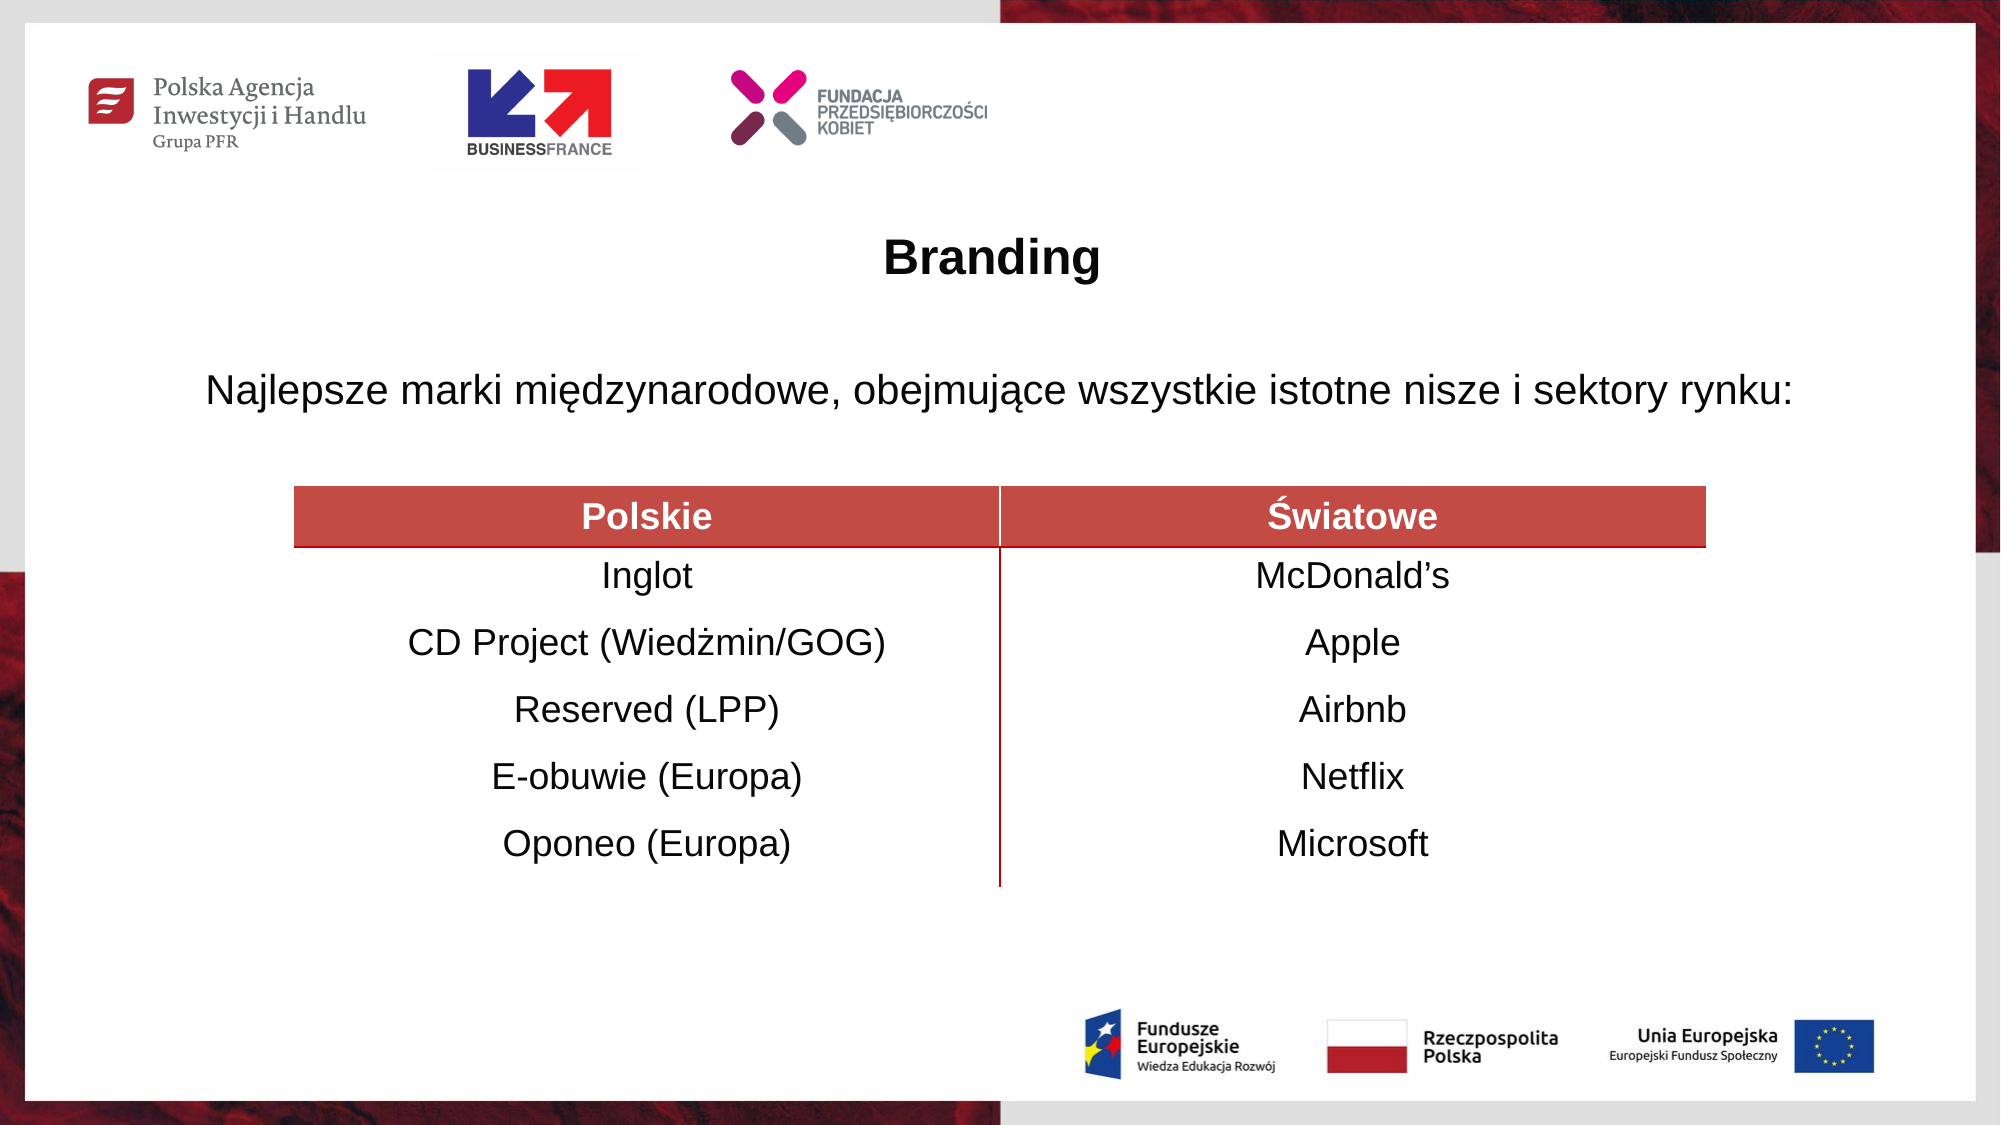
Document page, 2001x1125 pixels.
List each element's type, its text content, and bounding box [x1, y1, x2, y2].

picture [0, 0, 2001, 1125]
table_header Polskie [294, 486, 999, 546]
text_box Najlepsze marki międzynarodowe, obejmujące wszystkie istotne nisze i sektory rynku: [179, 358, 1821, 418]
table_cell Inglot CD Project (Wiedżmin/GOG) Reserved (LPP) E-obuwie (Europa) Oponeo (Europa) [294, 548, 999, 887]
text_box Branding [453, 214, 1547, 290]
table_cell McDonald’s Apple Airbnb Netflix Microsoft [1001, 548, 1706, 887]
table_header Światowe [1001, 486, 1706, 546]
